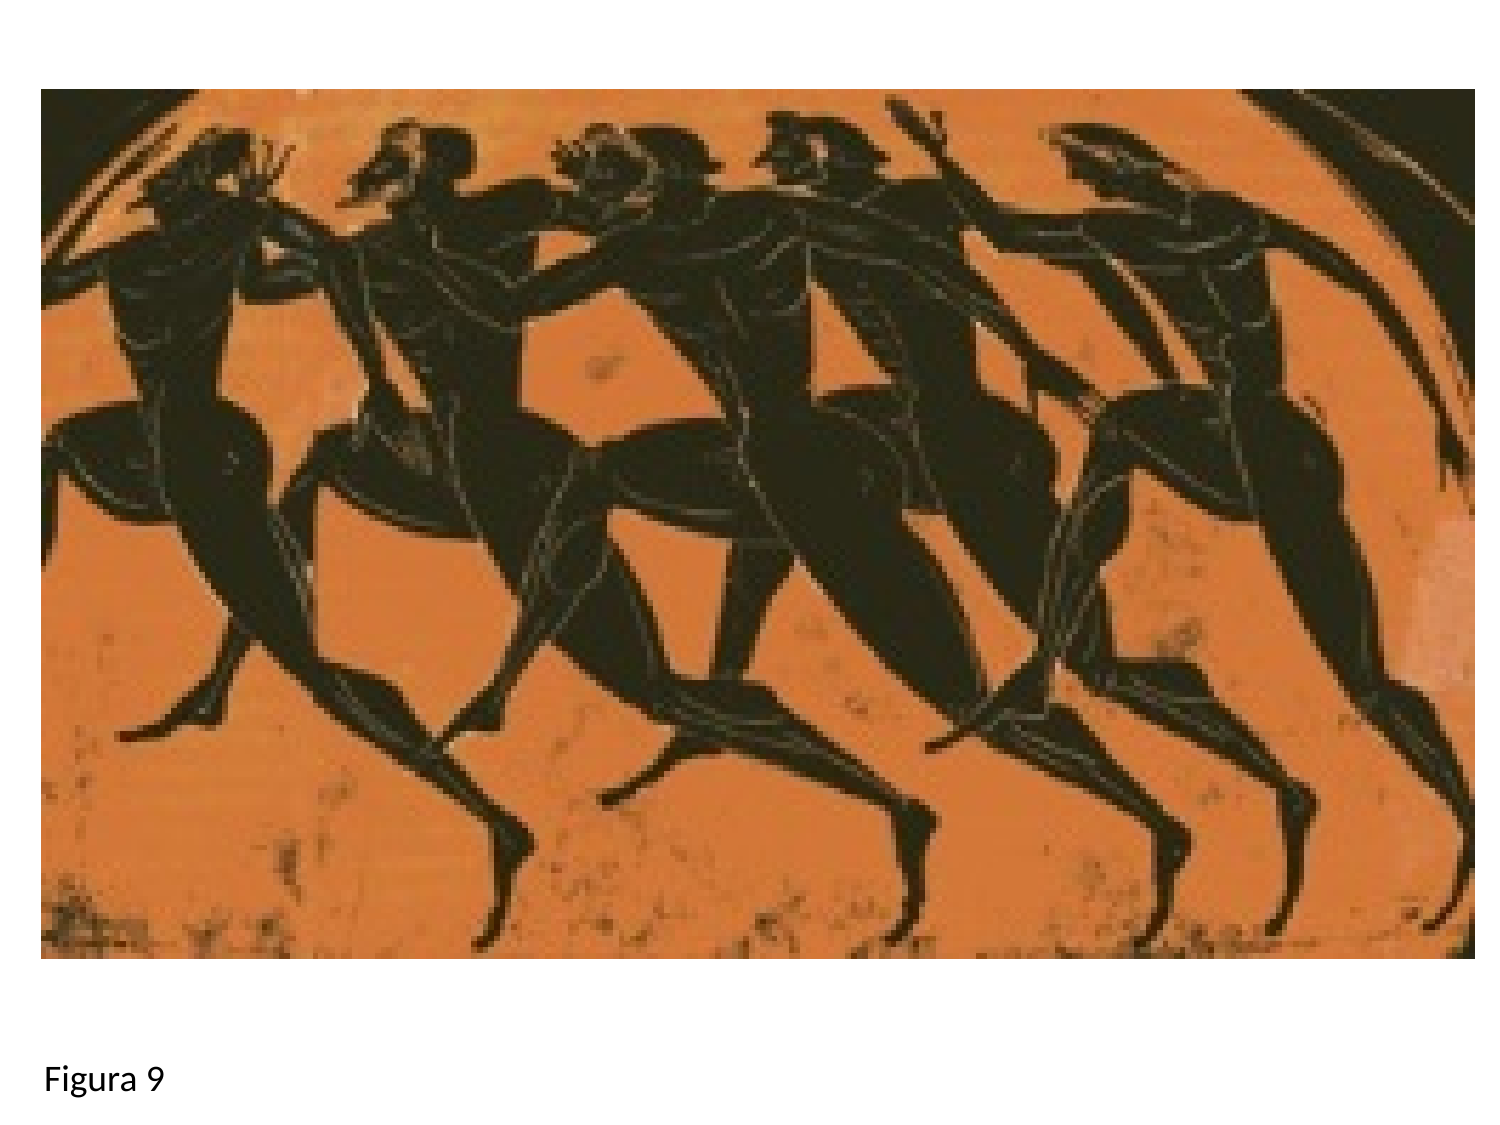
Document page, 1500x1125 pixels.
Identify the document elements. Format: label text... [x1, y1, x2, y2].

text_box Figura 9 [29, 1046, 550, 1107]
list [41, 89, 1475, 959]
